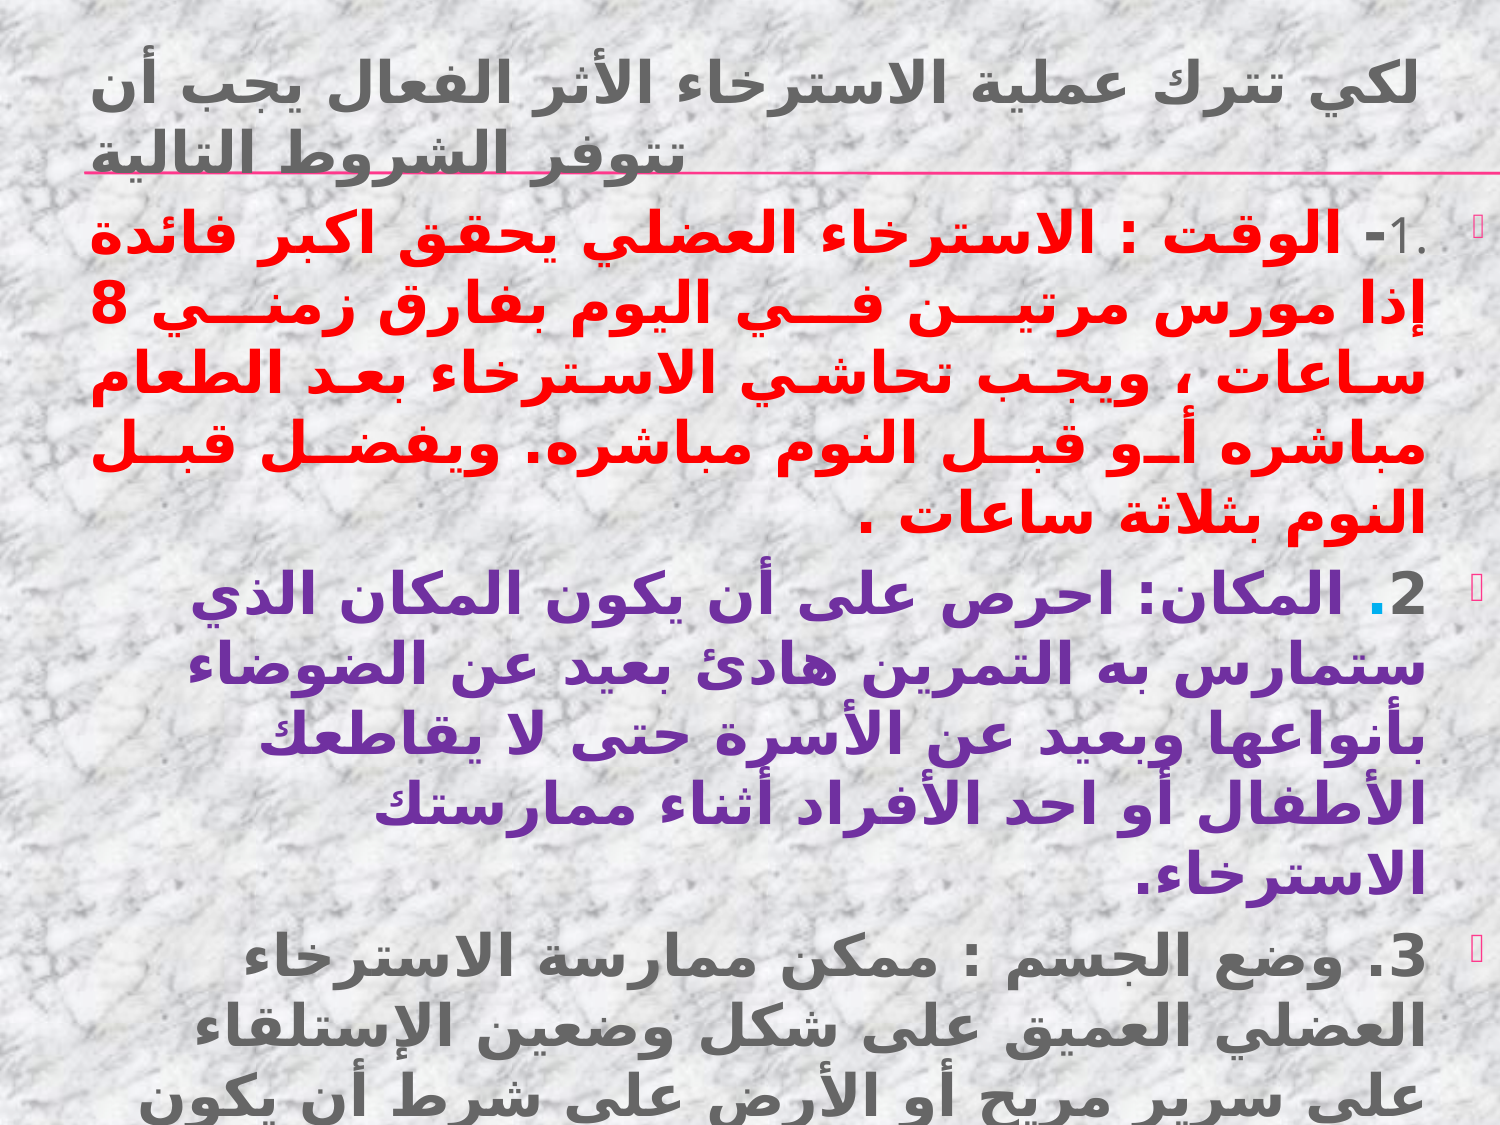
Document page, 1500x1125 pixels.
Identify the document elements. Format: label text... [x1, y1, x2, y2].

list .1- الوقت : الاسترخاء العضلي يحقق اكبر فائدة إذا مورس مرتين في اليوم بفارق زمني 8 ساعات ، ويجب تحاشي الاسترخاء بعد الطعام مباشره أو قبل النوم مباشره. ويفضل قبل النوم بثلاثة ساعات . 2. المكان: احرص على أن يكون المكان الذي ستمارس به التمرين هادئ بعيد عن الضوضاء بأنواعها وبعيد عن الأسرة حتى لا يقاطعك الأطفال أو احد الأفراد أثناء ممارستك الاسترخاء. 3. وضع الجسم : ممكن ممارسة الاسترخاء العضلي العميق على شكل وضعين الإستلقاء على سرير مريح أو الأرض على شرط أن يكون الجسم في وضع استقامة . أو ونحن في وضع جلوس على كرسي مريح ويفضل أن يحتوي على ذراعين وظهر عالي . في حالة الاستلقاء على الأرض ممكن وضع وسادة تحت الرقبة لسند الرأس ويجب تجنب أي شيء يسبب الشد للجسم. ويفضل إغلاق العينين . [75, 187, 1500, 930]
title لكي تترك عملية الاسترخاء الأثر الفعال يجب أن تتوفر الشروط التالية [75, 46, 1500, 185]
